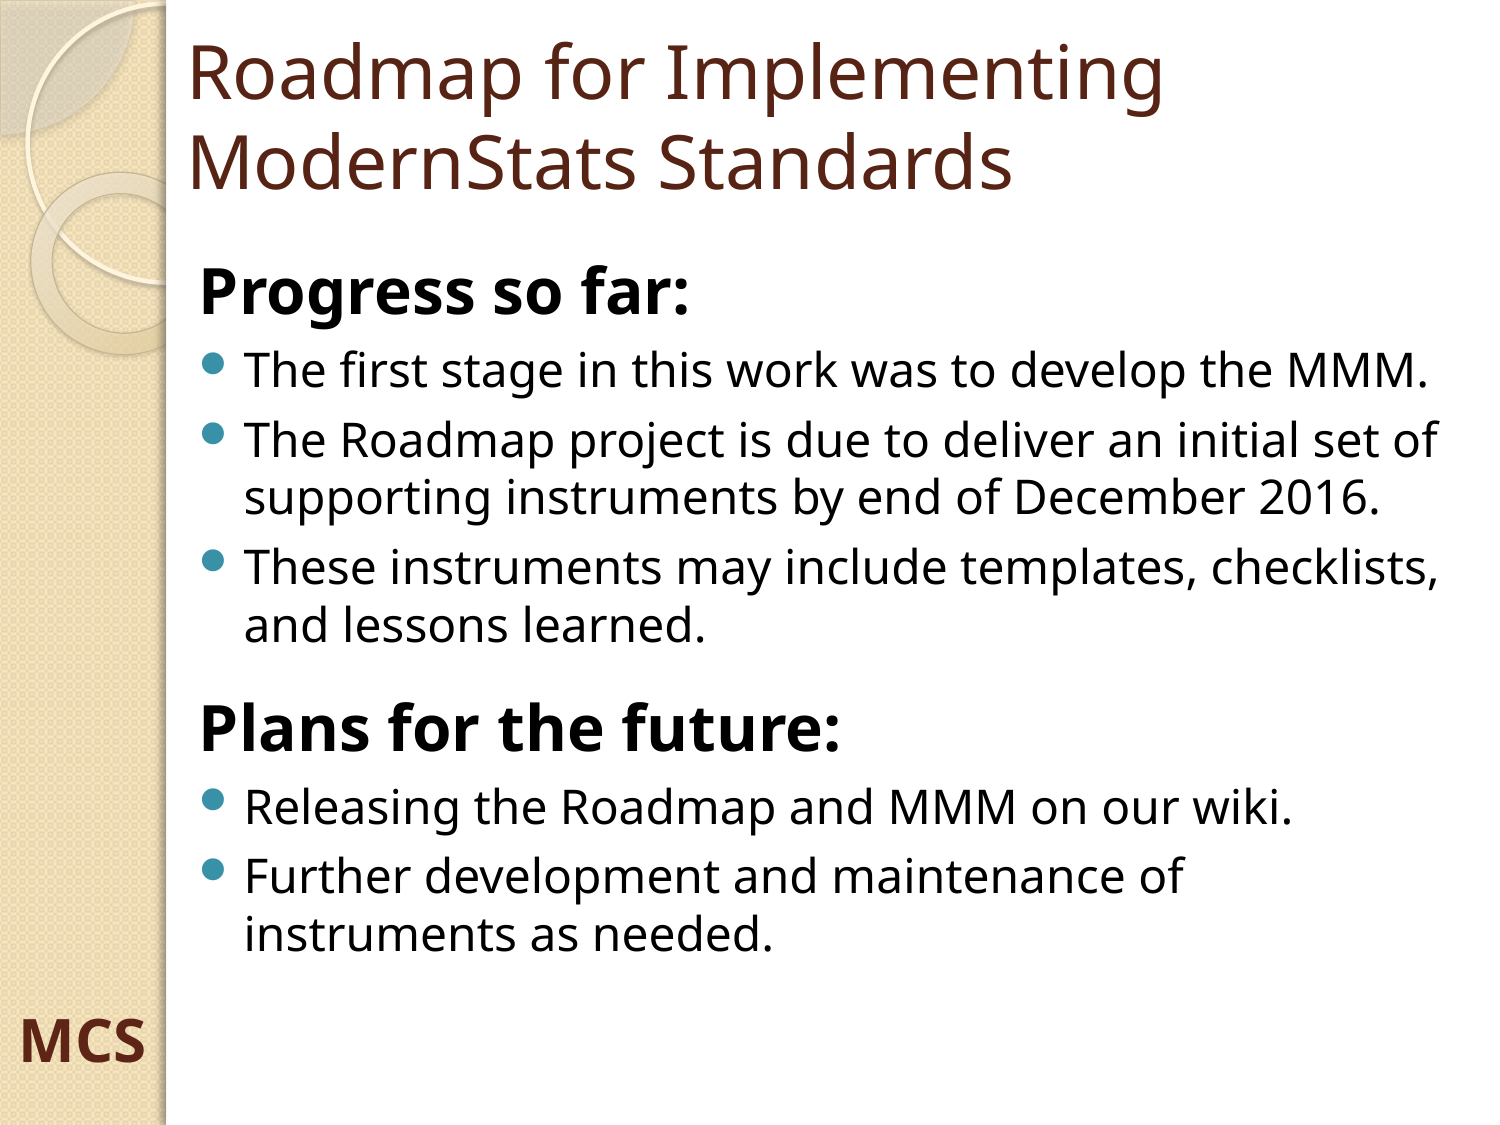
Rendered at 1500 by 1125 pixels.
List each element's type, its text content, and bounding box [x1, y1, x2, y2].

list Progress so far: The first stage in this work was to develop the MMM. The Roadmap project is due to deliver an initial set of supporting instruments by end of December 2016. These instruments may include templates, checklists, and lessons learned. Plans for the future: Releasing the Roadmap and MMM on our wiki. Further development and maintenance of instruments as needed. [171, 243, 1459, 1059]
title Roadmap for Implementing ModernStats Standards [171, 45, 1500, 185]
text_box MCS [5, 952, 160, 1083]
